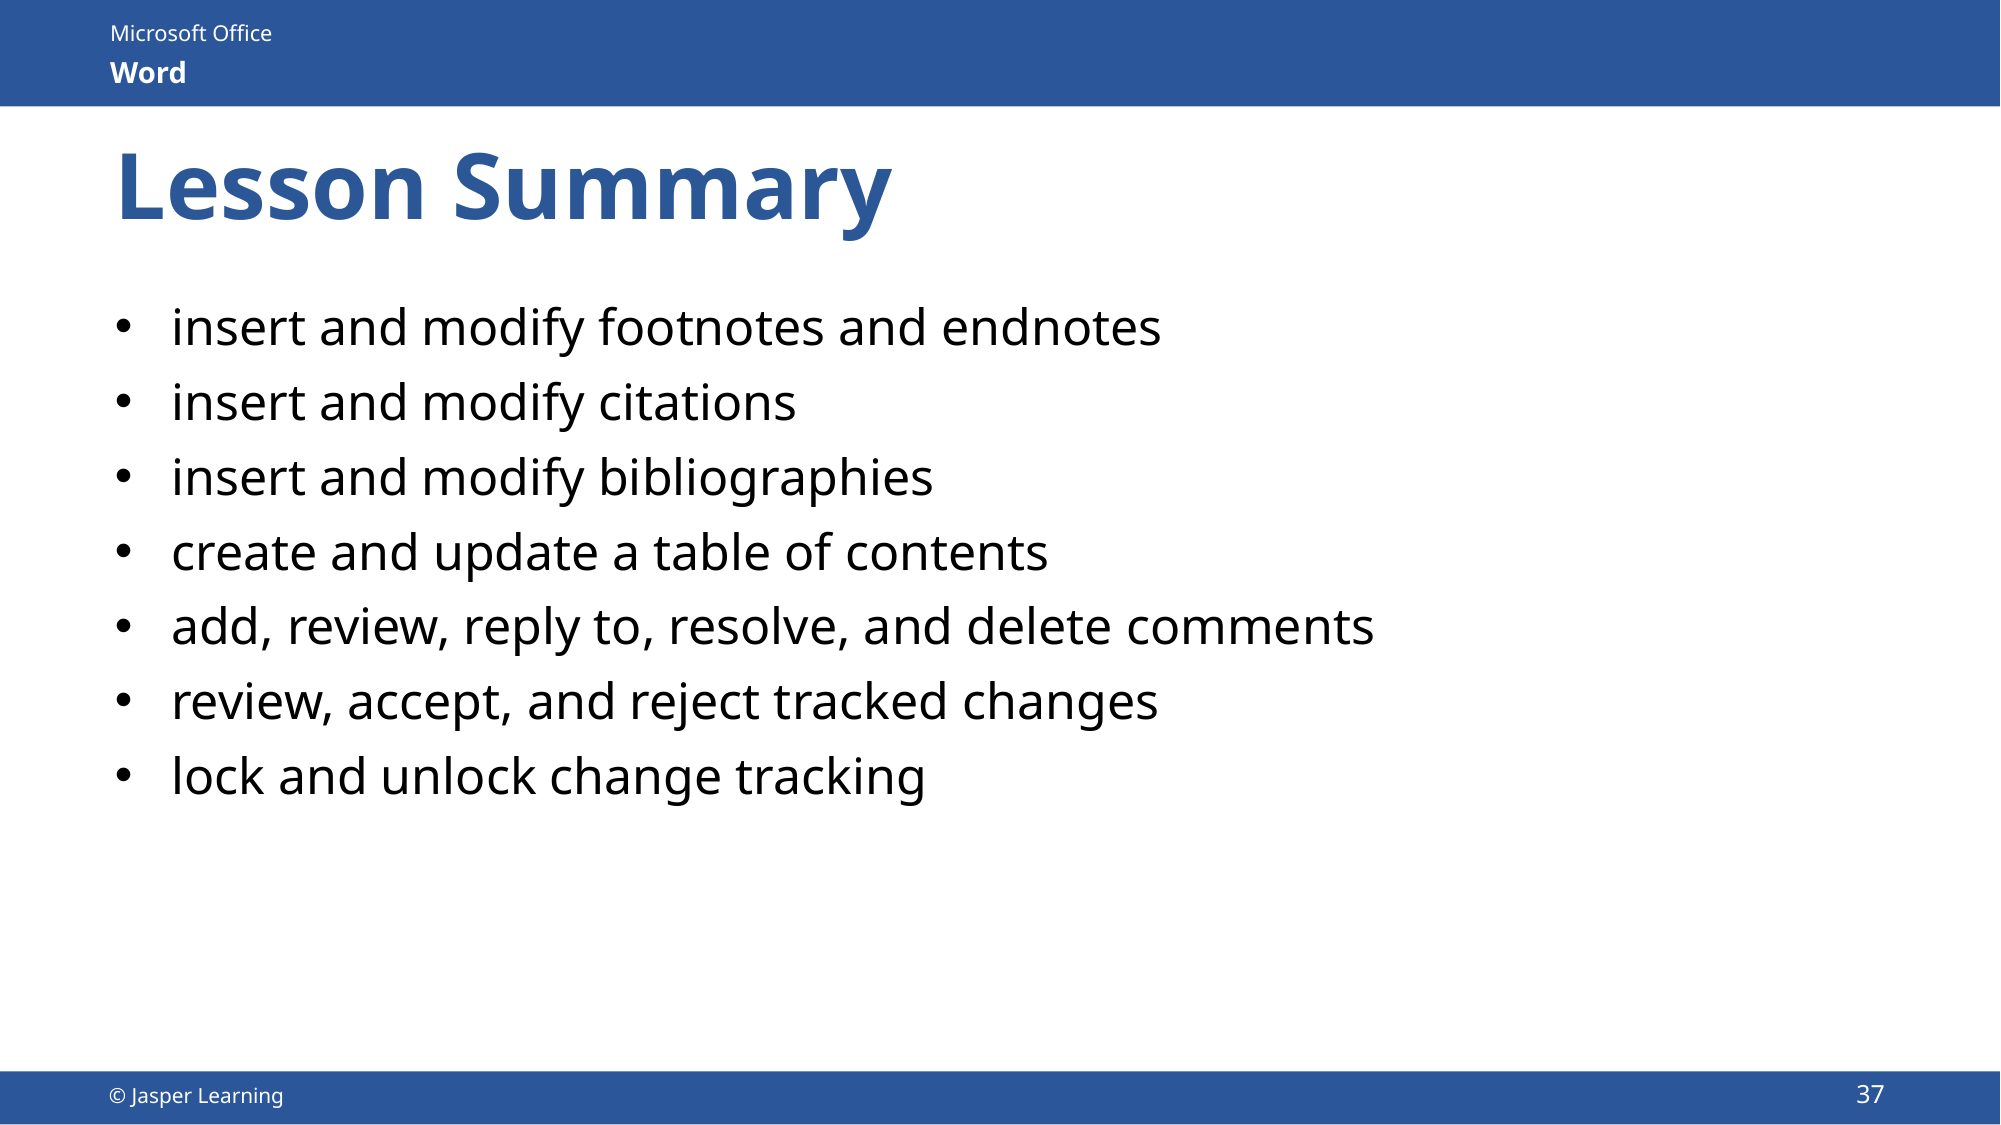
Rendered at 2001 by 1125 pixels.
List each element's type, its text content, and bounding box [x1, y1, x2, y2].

title Lesson Summary [99, 118, 1866, 248]
slide_number 37 [1433, 1065, 1900, 1125]
list insert and modify footnotes and endnotes insert and modify citations insert and modify bibliographies create and update a table of contents add, review, reply to, resolve, and delete comments review, accept, and reject tracked changes lock and unlock change tracking [99, 283, 1900, 1026]
footer © Jasper Learning [94, 1066, 769, 1125]
